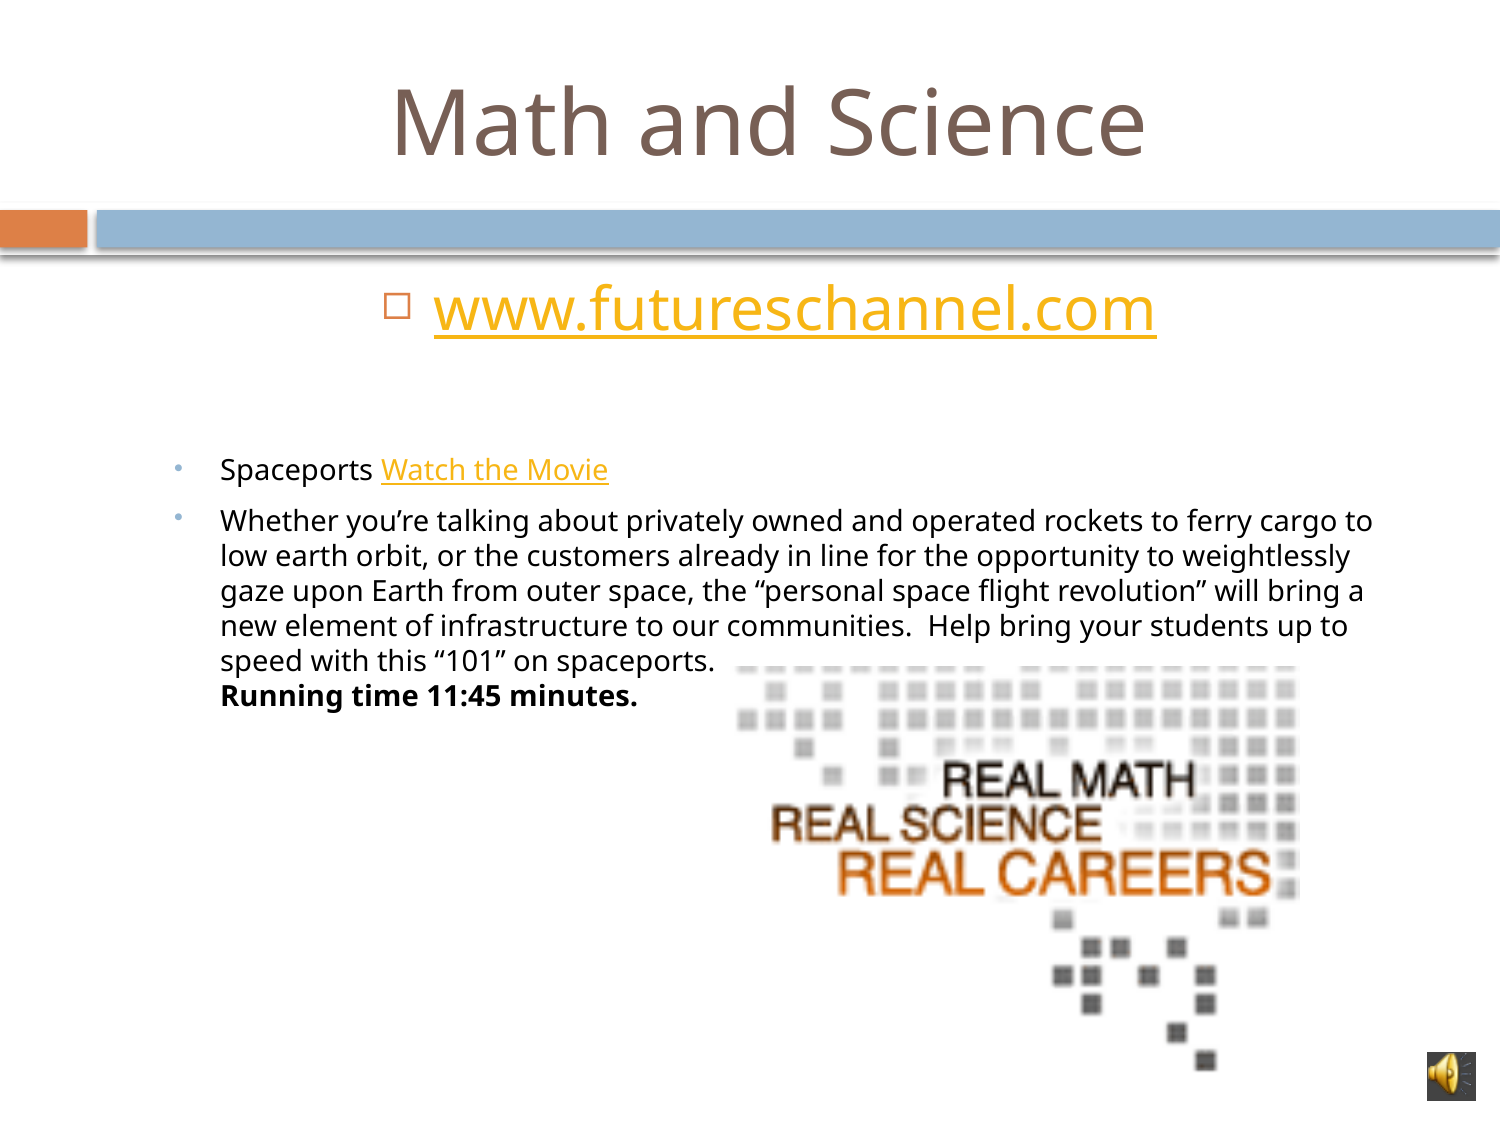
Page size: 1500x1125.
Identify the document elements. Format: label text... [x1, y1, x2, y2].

list www.futureschannel.com Spaceports Watch the Movie Whether you’re talking about privately owned and operated rockets to ferry cargo to low earth orbit, or the customers already in line for the opportunity to weightlessly gaze upon Earth from outer space, the “personal space flight revolution” will bring a new element of infrastructure to our communities. Help bring your students up to speed with this “101” on spaceports. Running time 11:45 minutes. [100, 262, 1438, 1000]
picture [674, 666, 1301, 1095]
title Math and Science [100, 37, 1438, 200]
picture [1426, 1051, 1477, 1102]
